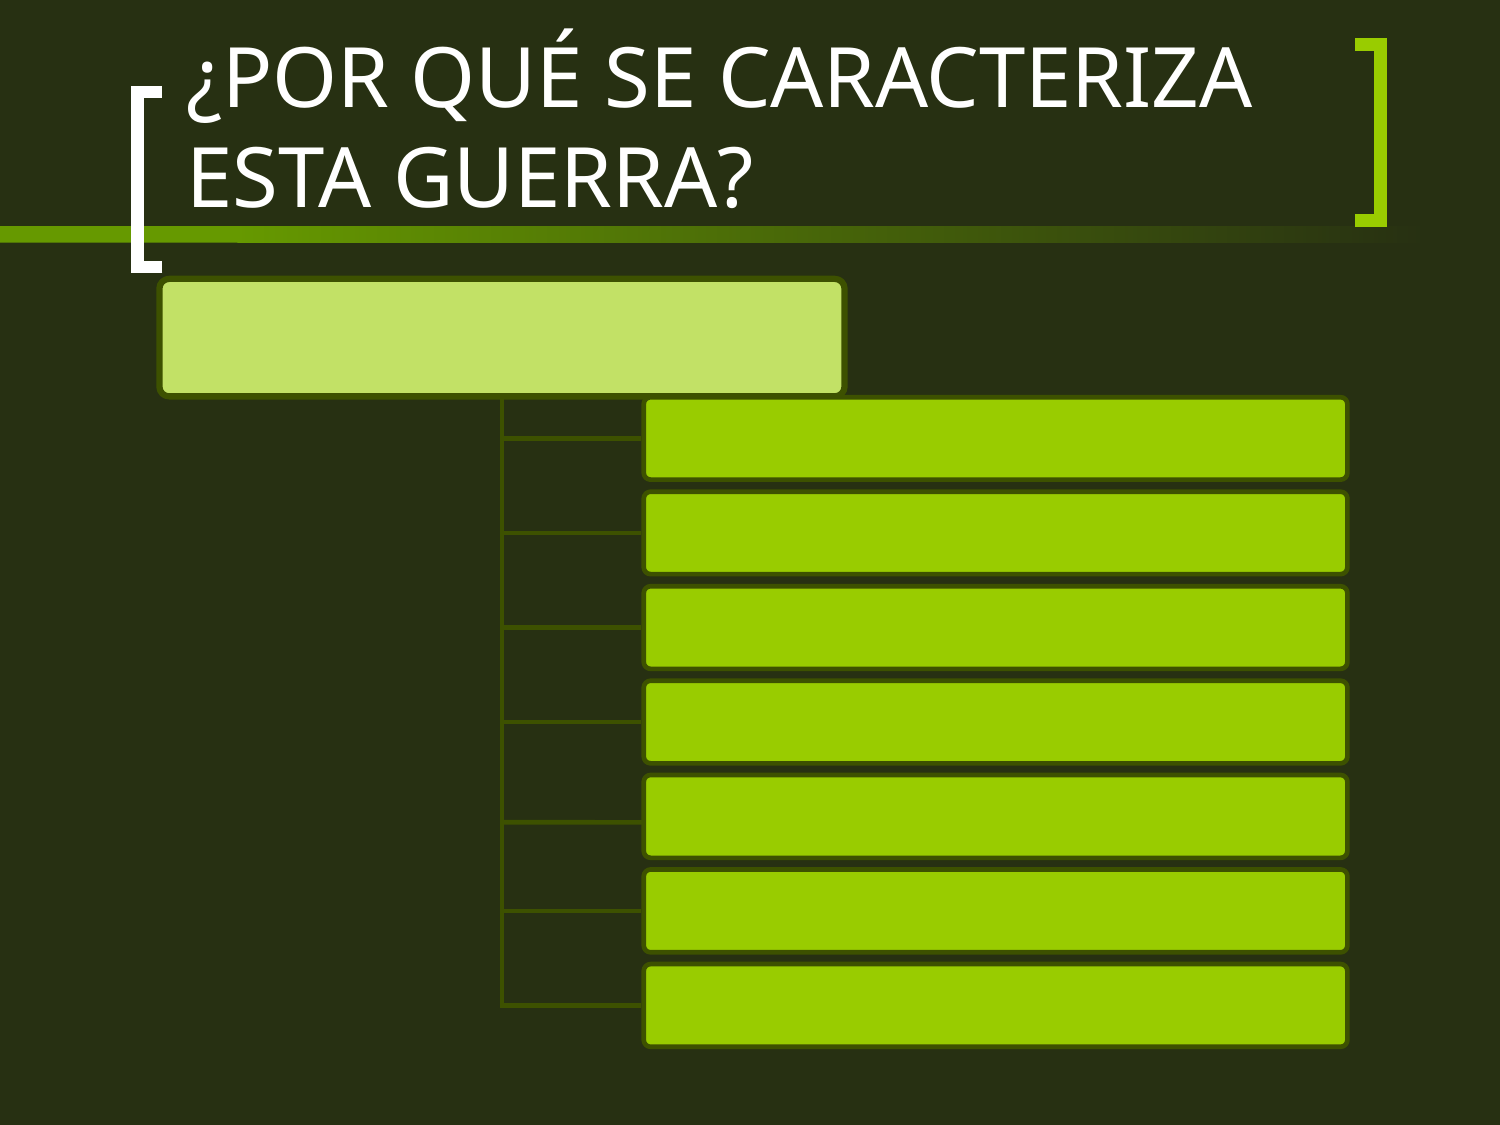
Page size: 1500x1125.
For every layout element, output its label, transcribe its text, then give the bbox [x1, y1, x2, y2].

title ¿POR QUÉ SE CARACTERIZA ESTA GUERRA? [170, 0, 1346, 232]
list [155, 275, 1357, 1092]
